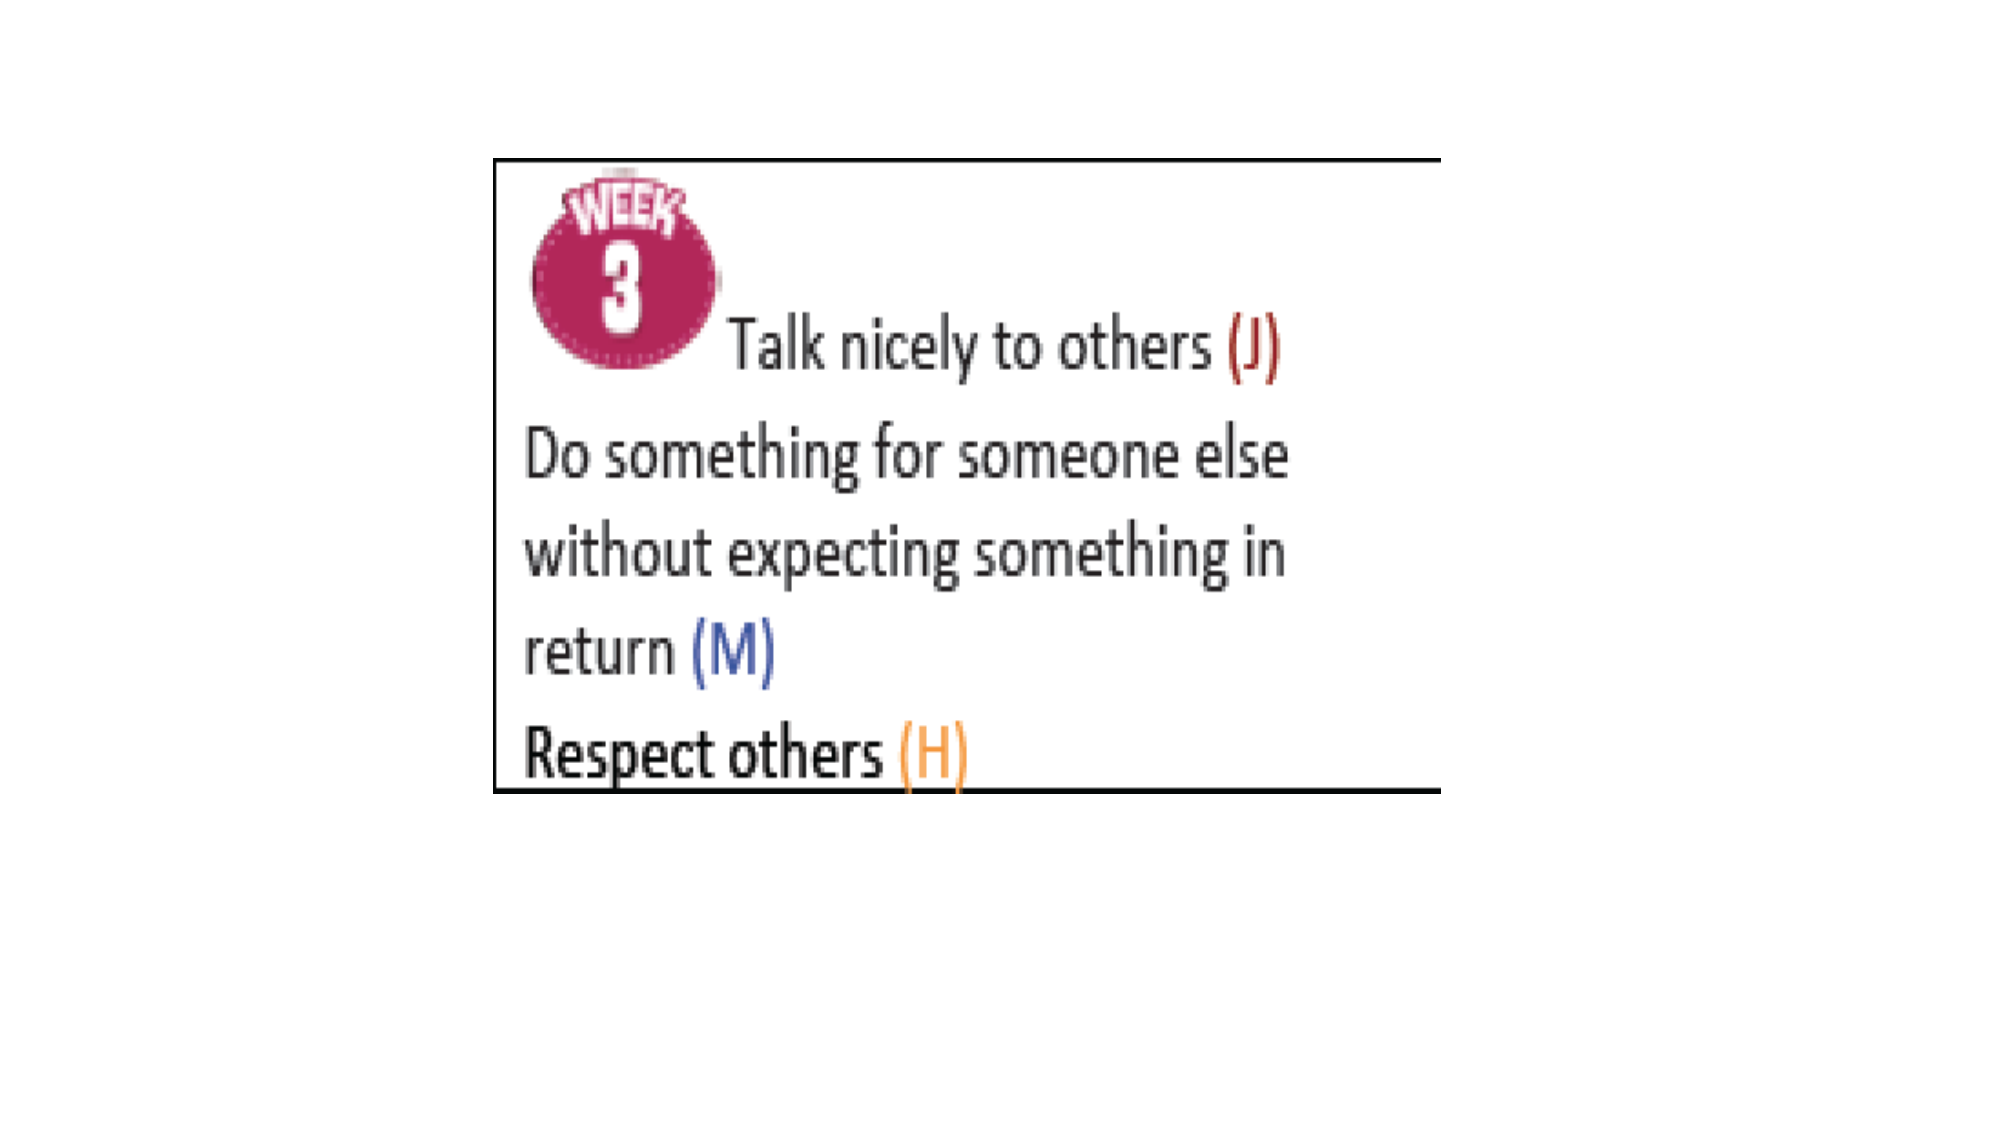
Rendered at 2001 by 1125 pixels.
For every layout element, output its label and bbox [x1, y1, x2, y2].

picture [493, 158, 1441, 794]
